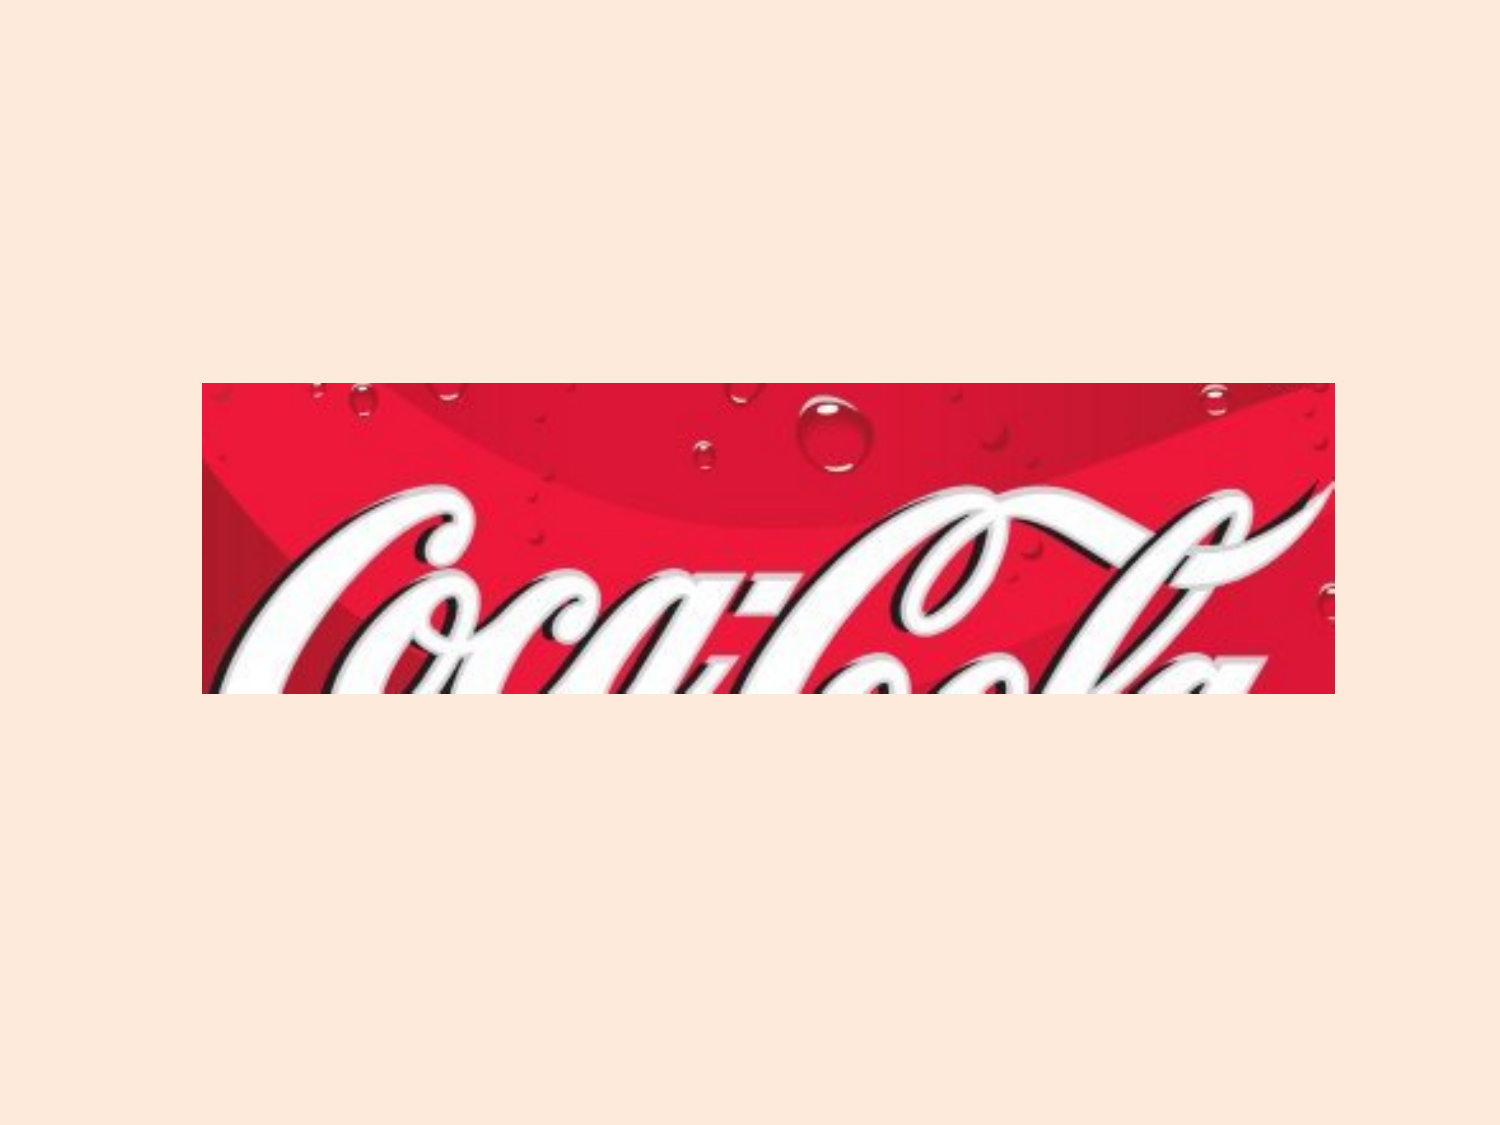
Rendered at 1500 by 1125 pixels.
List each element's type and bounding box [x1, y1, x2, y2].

picture [202, 383, 1335, 695]
